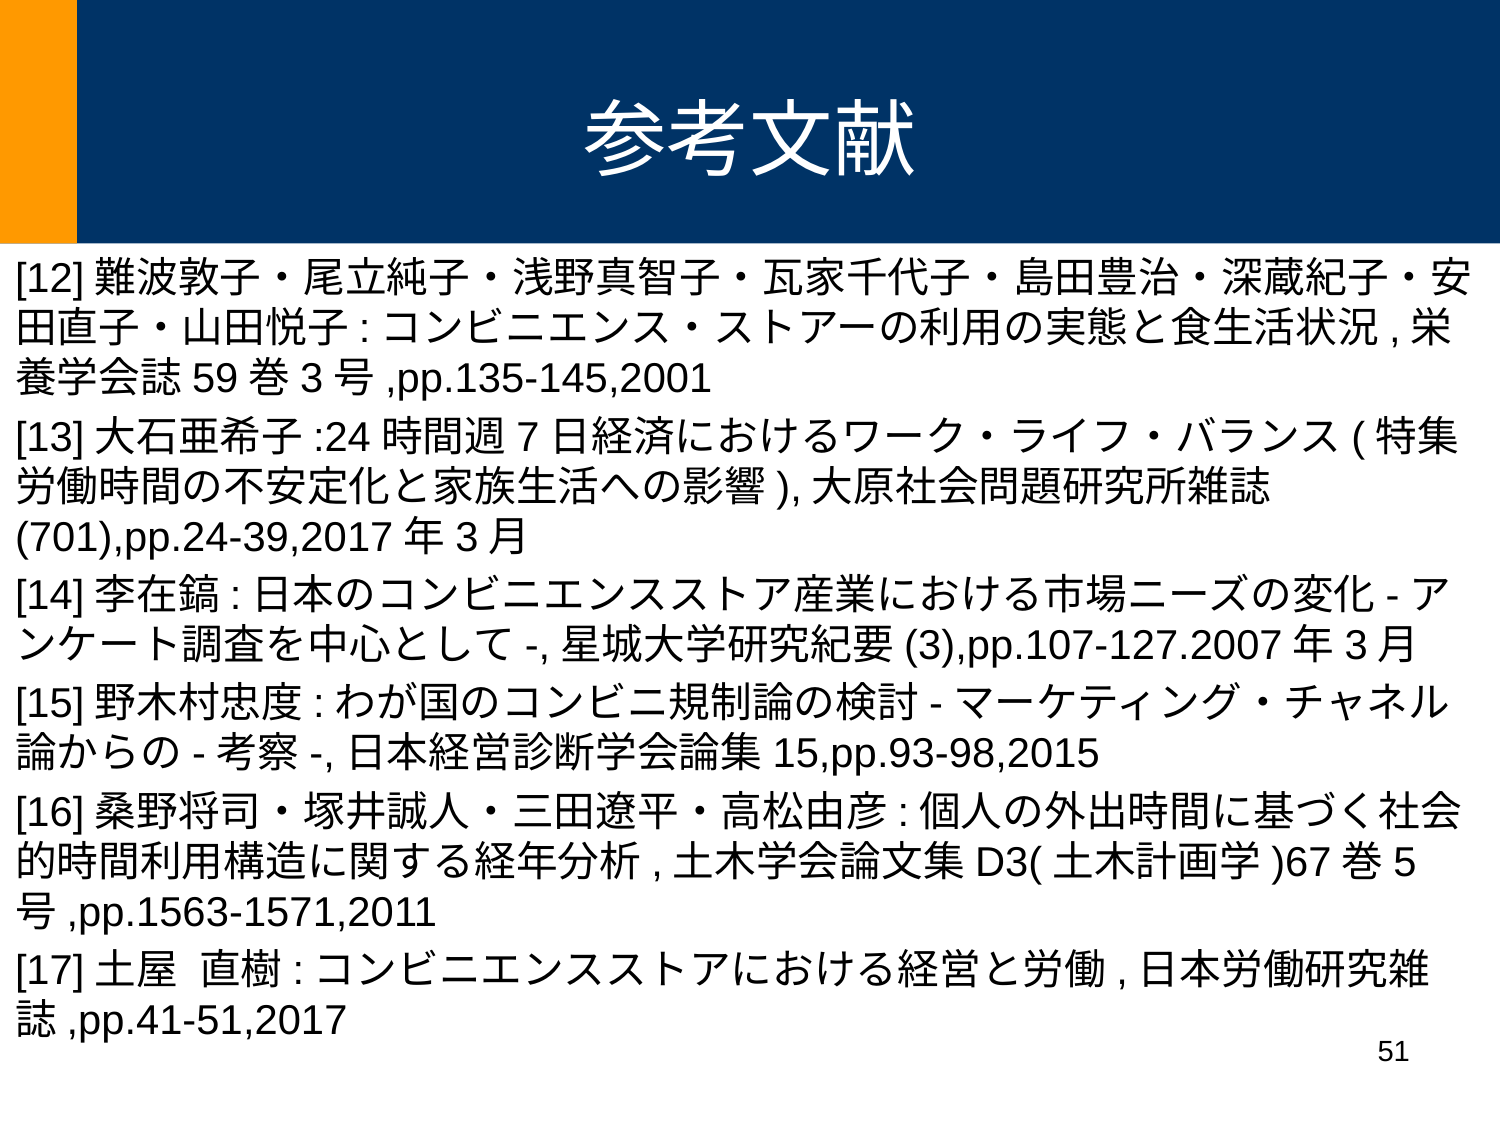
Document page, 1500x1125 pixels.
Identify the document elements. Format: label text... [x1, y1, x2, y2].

slide_number 51 [1074, 1024, 1425, 1103]
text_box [0, 0, 1500, 244]
list [12]難波敦子・尾立純子・浅野真智子・瓦家千代子・島田豊治・深蔵紀子・安田直子・山田悦子:コンビニエンス・ストアーの利用の実態と食生活状況,栄養学会誌59巻3号,pp.135-145,2001 [13]大石亜希子:24時間週7日経済におけるワーク・ライフ・バランス(特集 労働時間の不安定化と家族生活への影響),大原社会問題研究所雑誌(701),pp.24-39,2017年3月 [14]李在鎬:日本のコンビニエンスストア産業における市場ニーズの変化-アンケート調査を中心として-,星城大学研究紀要(3),pp.107-127.2007年3月 [15]野木村忠度:わが国のコンビニ規制論の検討-マーケティング・チャネル論からの-考察-,日本経営診断学会論集15,pp.93-98,2015 [16]桑野将司・塚井誠人・三田遼平・高松由彦:個人の外出時間に基づく社会的時間利用構造に関する経年分析,土木学会論文集D3(土木計画学)67巻5号,pp.1563-1571,2011 [17]土屋 直樹:コンビニエンスストアにおける経営と労働,日本労働研究雑誌,pp.41-51,2017 [0, 251, 1500, 1118]
